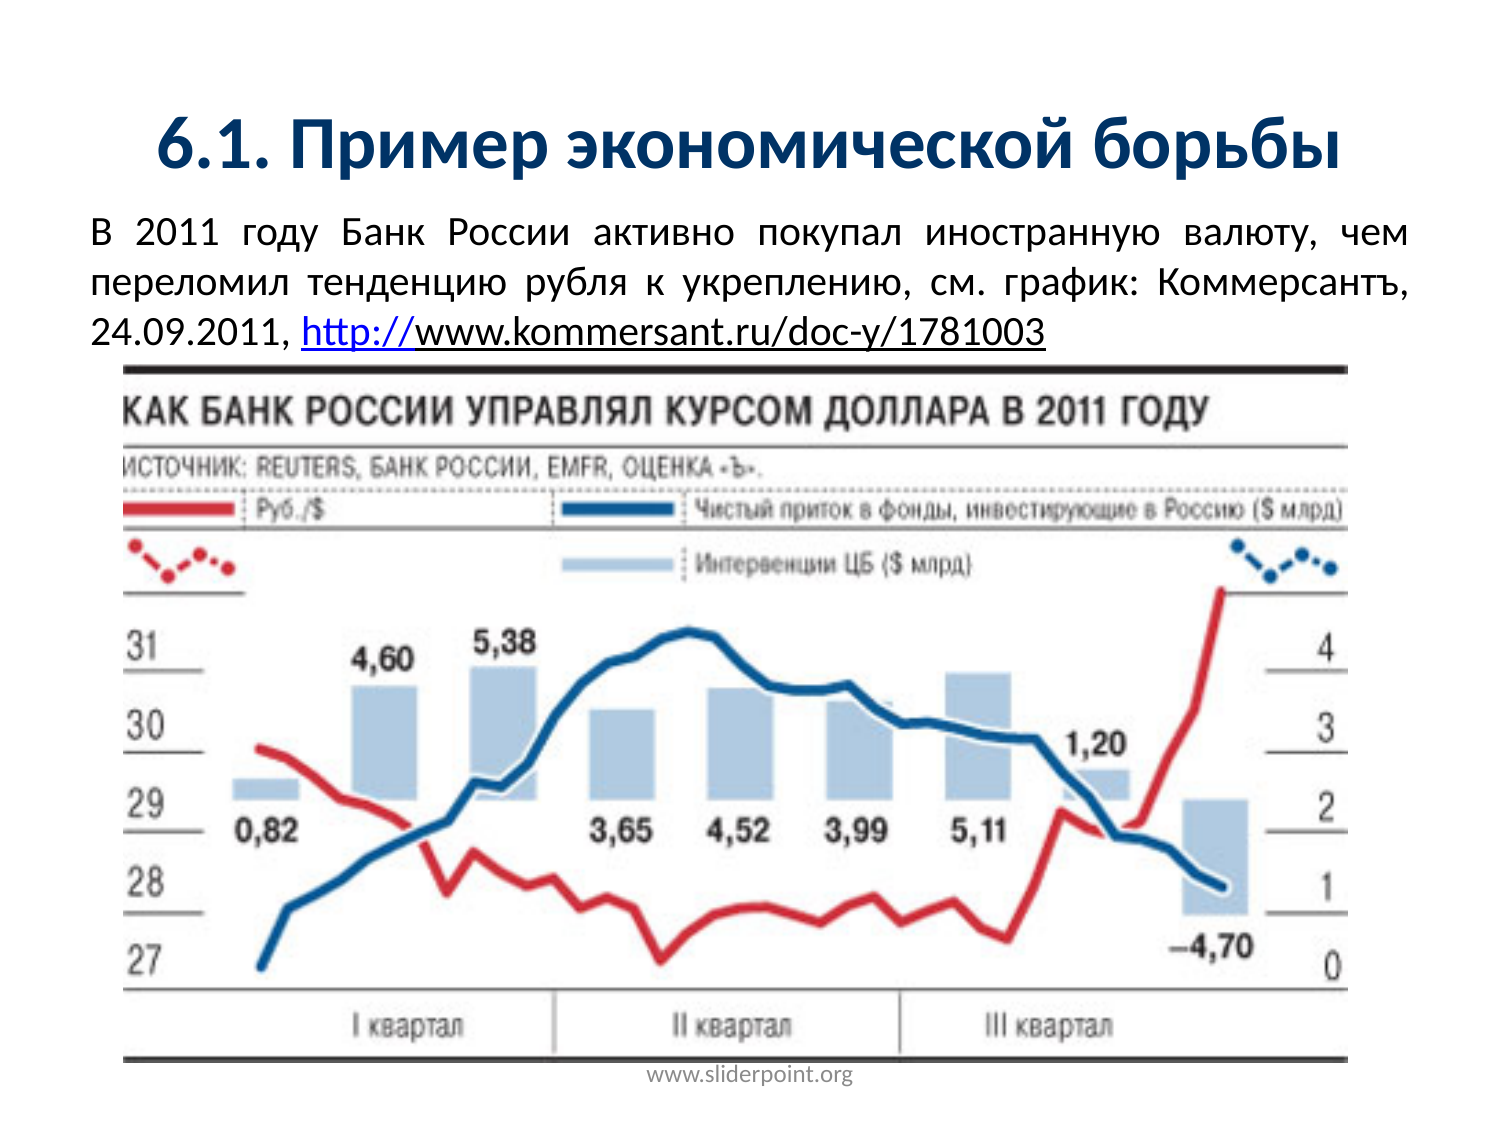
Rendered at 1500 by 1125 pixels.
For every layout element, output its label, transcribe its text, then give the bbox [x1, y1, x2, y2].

picture [123, 363, 1348, 1063]
title 6.1. Пример экономической борьбы [75, 45, 1425, 196]
footer www.sliderpoint.org [512, 1071, 988, 1103]
list В 2011 году Банк России активно покупал иностранную валюту, чем переломил тенденцию рубля к укреплению, см. график: Коммерсантъ, 24.09.2011, http://www.kommersant.ru/doc-y/1781003 [75, 196, 1425, 350]
